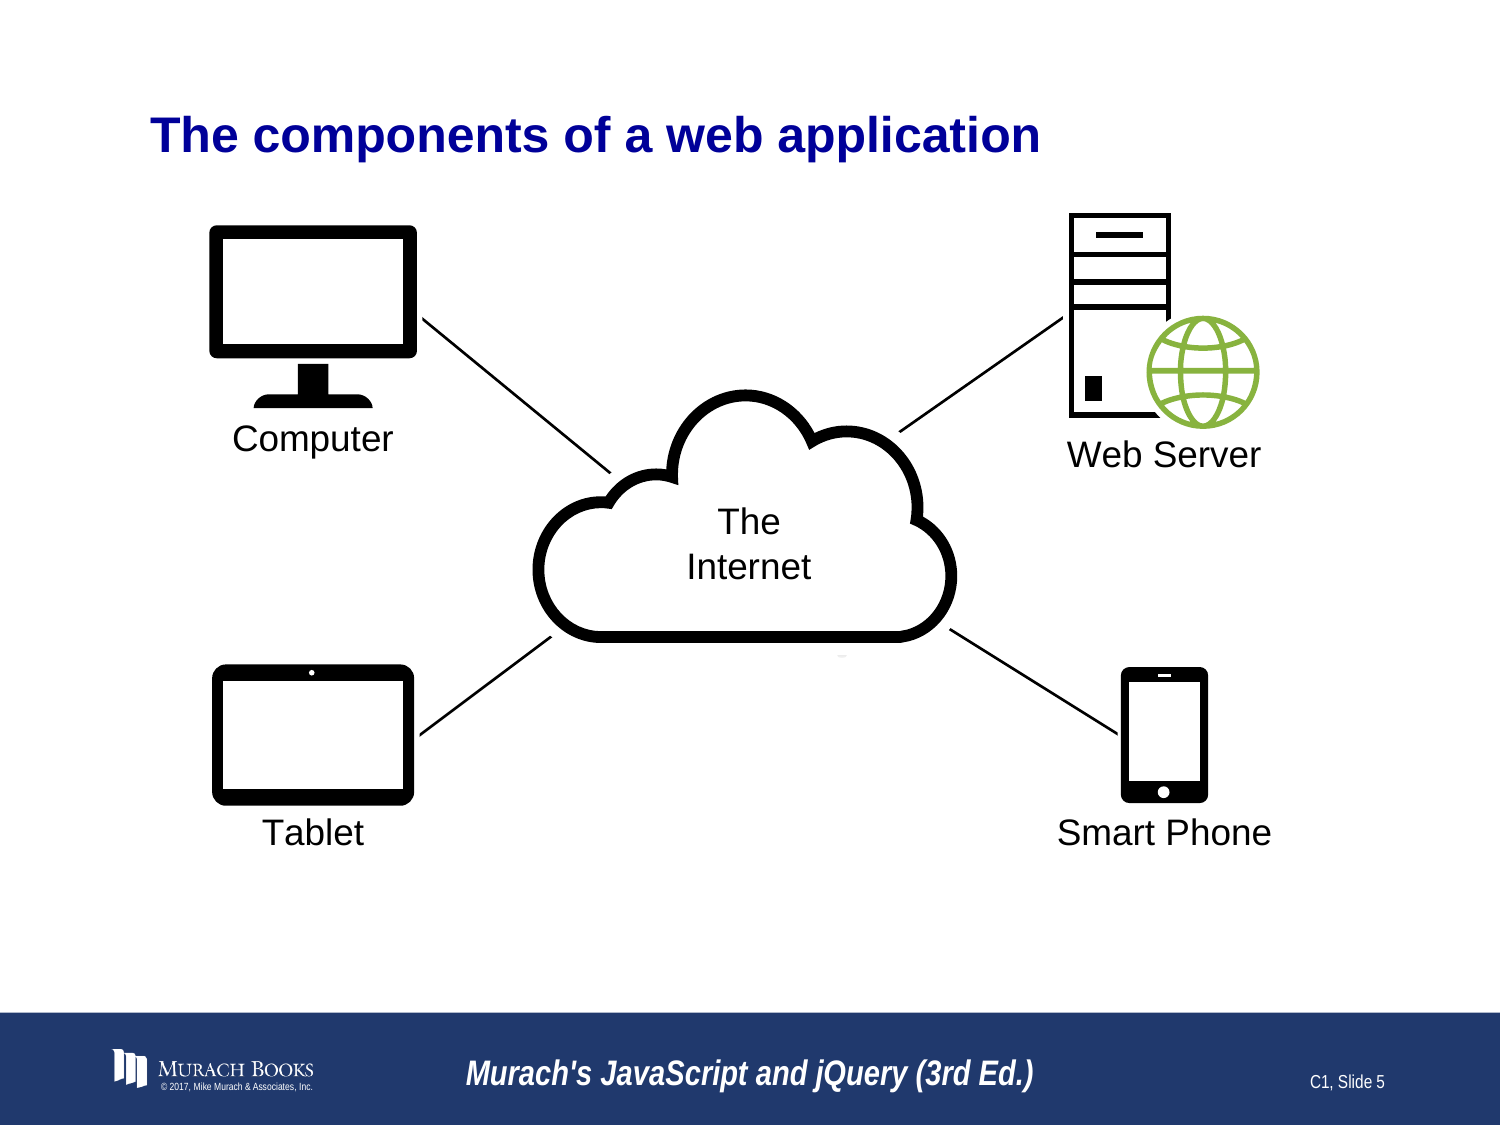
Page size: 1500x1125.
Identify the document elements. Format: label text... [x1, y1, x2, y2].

title The components of a web application [150, 102, 1350, 164]
slide_number C1, Slide 5 [1087, 1025, 1400, 1100]
slide_number Murach's JavaScript and jQuery (3rd Ed.) [463, 1025, 1050, 1100]
footer © 2017, Mike Murach & Associates, Inc. [12, 1025, 463, 1100]
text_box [196, 200, 1301, 876]
